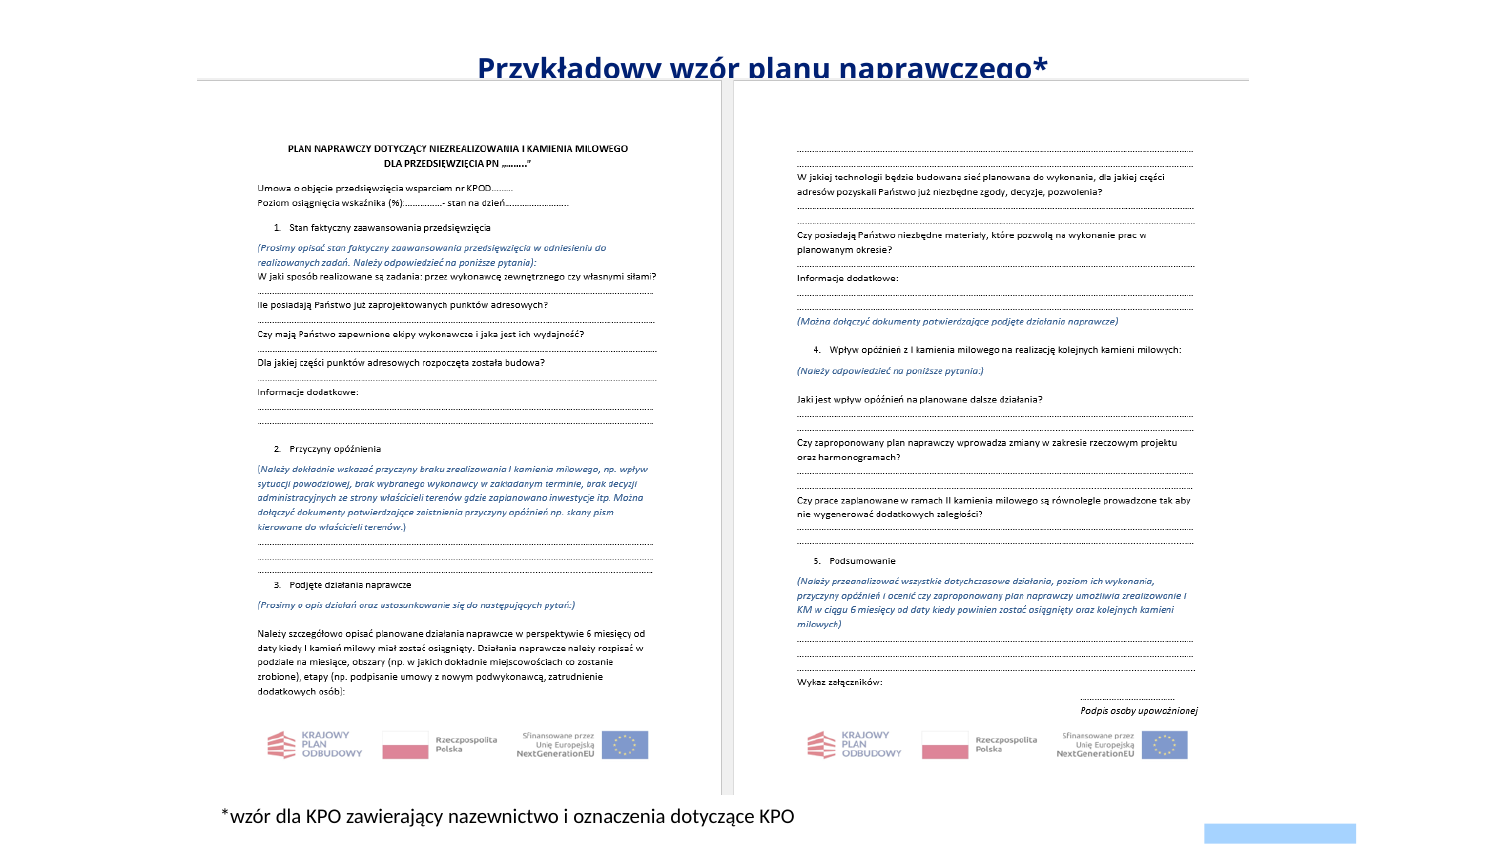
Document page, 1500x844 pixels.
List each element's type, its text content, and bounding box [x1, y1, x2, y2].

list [197, 78, 1249, 795]
text_box *wzór dla KPO zawierający nazewnictwo i oznaczenia dotyczące KPO [205, 795, 1052, 835]
title Przykładowy wzór planu naprawczego* [290, 34, 1236, 78]
